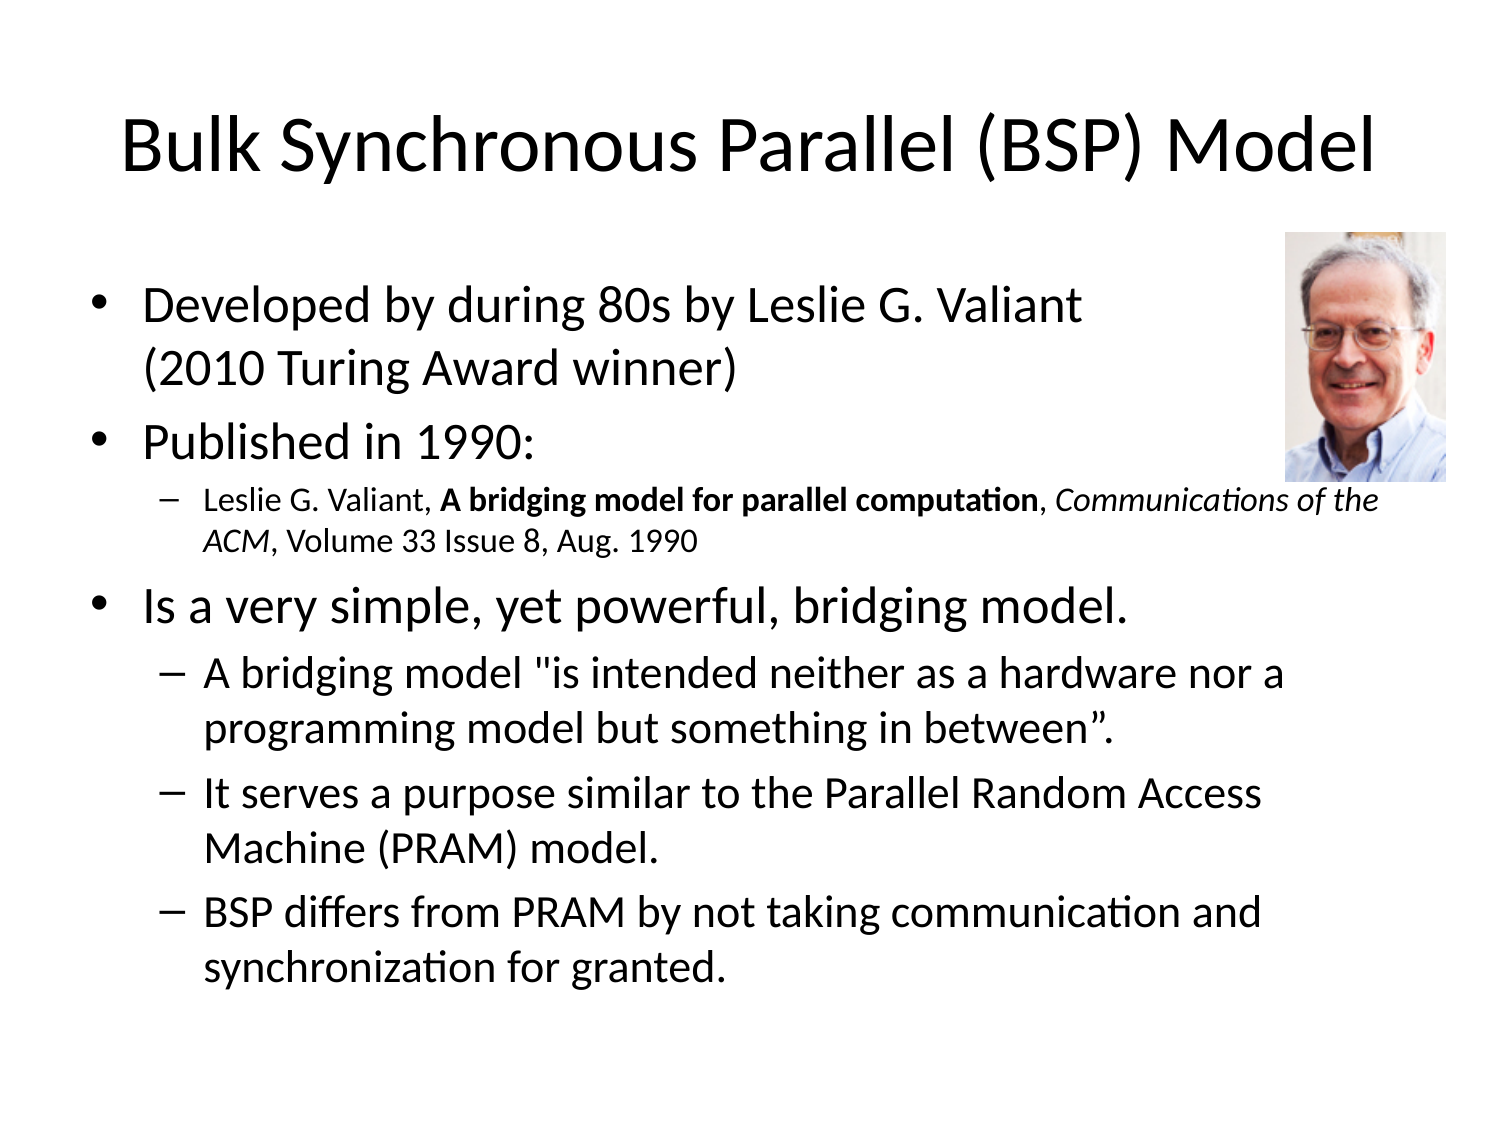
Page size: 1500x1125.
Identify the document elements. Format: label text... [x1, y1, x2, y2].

picture [1285, 232, 1446, 482]
list Developed by during 80s by Leslie G. Valiant (2010 Turing Award winner) Published in 1990: Leslie G. Valiant, A bridging model for parallel computation, Communications of the ACM, Volume 33 Issue 8, Aug. 1990 Is a very simple, yet powerful, bridging model. A bridging model "is intended neither as a hardware nor a programming model but something in between”. It serves a purpose similar to the Parallel Random Access Machine (PRAM) model. BSP differs from PRAM by not taking communication and synchronization for granted. [75, 262, 1425, 1005]
title Bulk Synchronous Parallel (BSP) Model [75, 45, 1425, 233]
